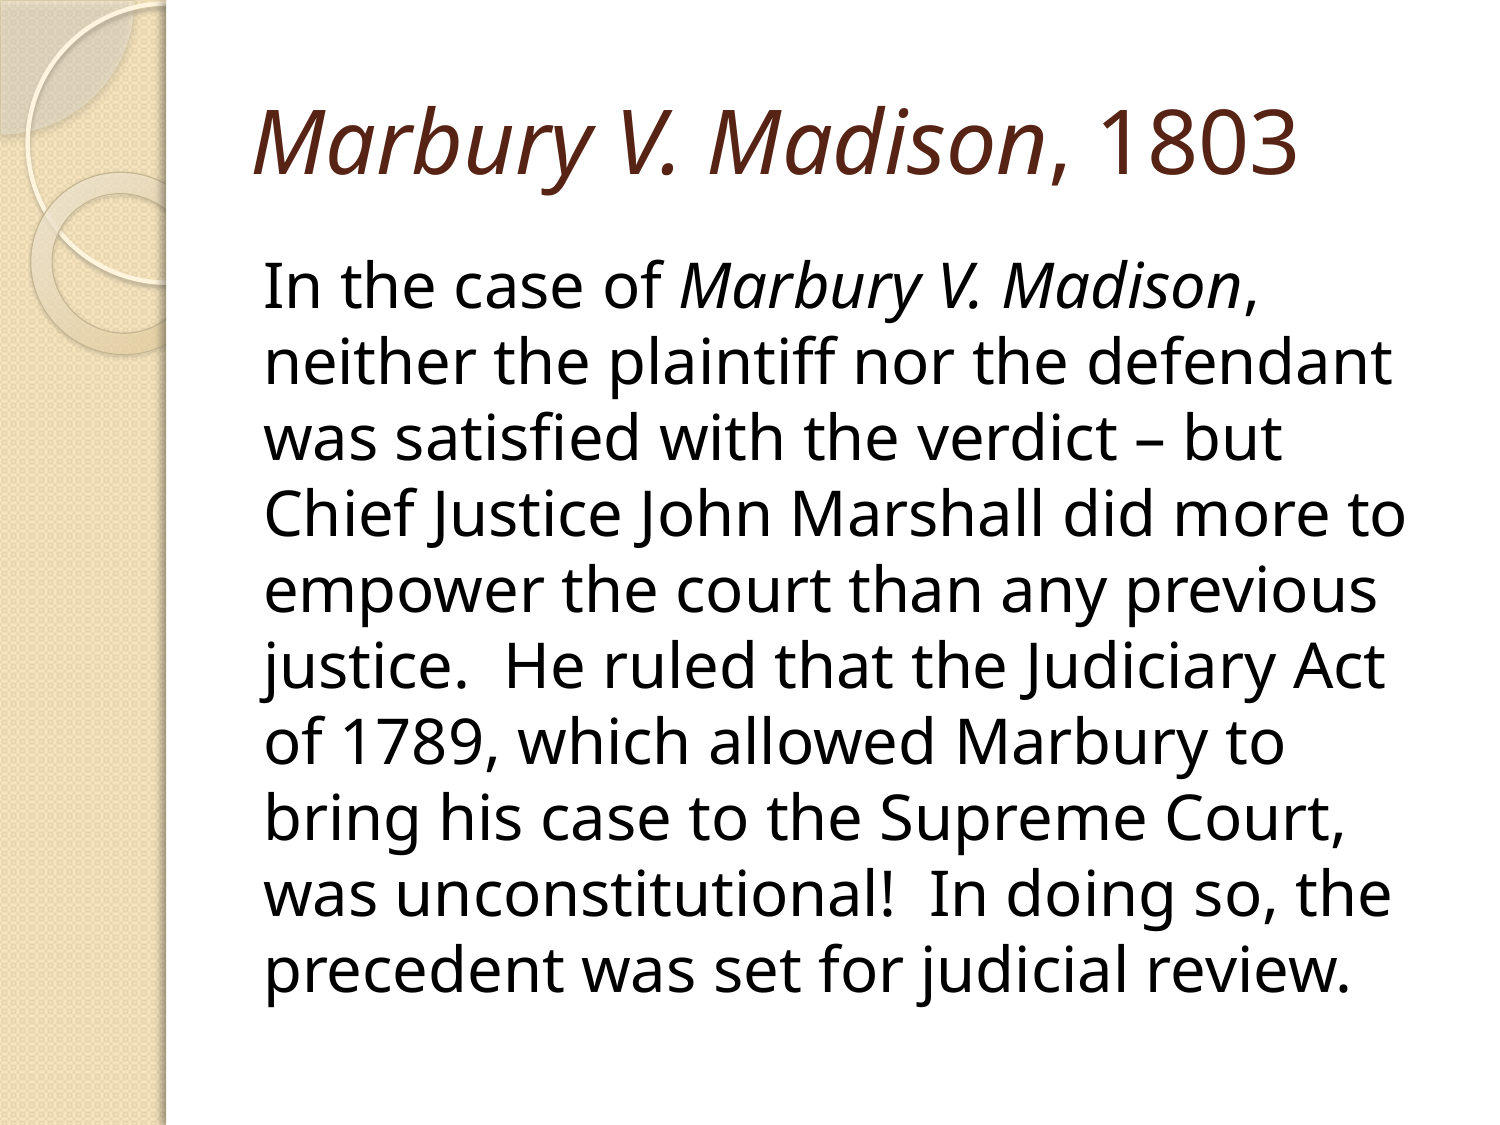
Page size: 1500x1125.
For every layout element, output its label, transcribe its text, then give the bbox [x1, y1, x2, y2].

list In the case of Marbury V. Madison, neither the plaintiff nor the defendant was satisfied with the verdict – but Chief Justice John Marshall did more to empower the court than any previous justice. He ruled that the Judiciary Act of 1789, which allowed Marbury to bring his case to the Supreme Court, was unconstitutional! In doing so, the precedent was set for judicial review. [235, 237, 1466, 1025]
title Marbury V. Madison, 1803 [235, 45, 1466, 233]
